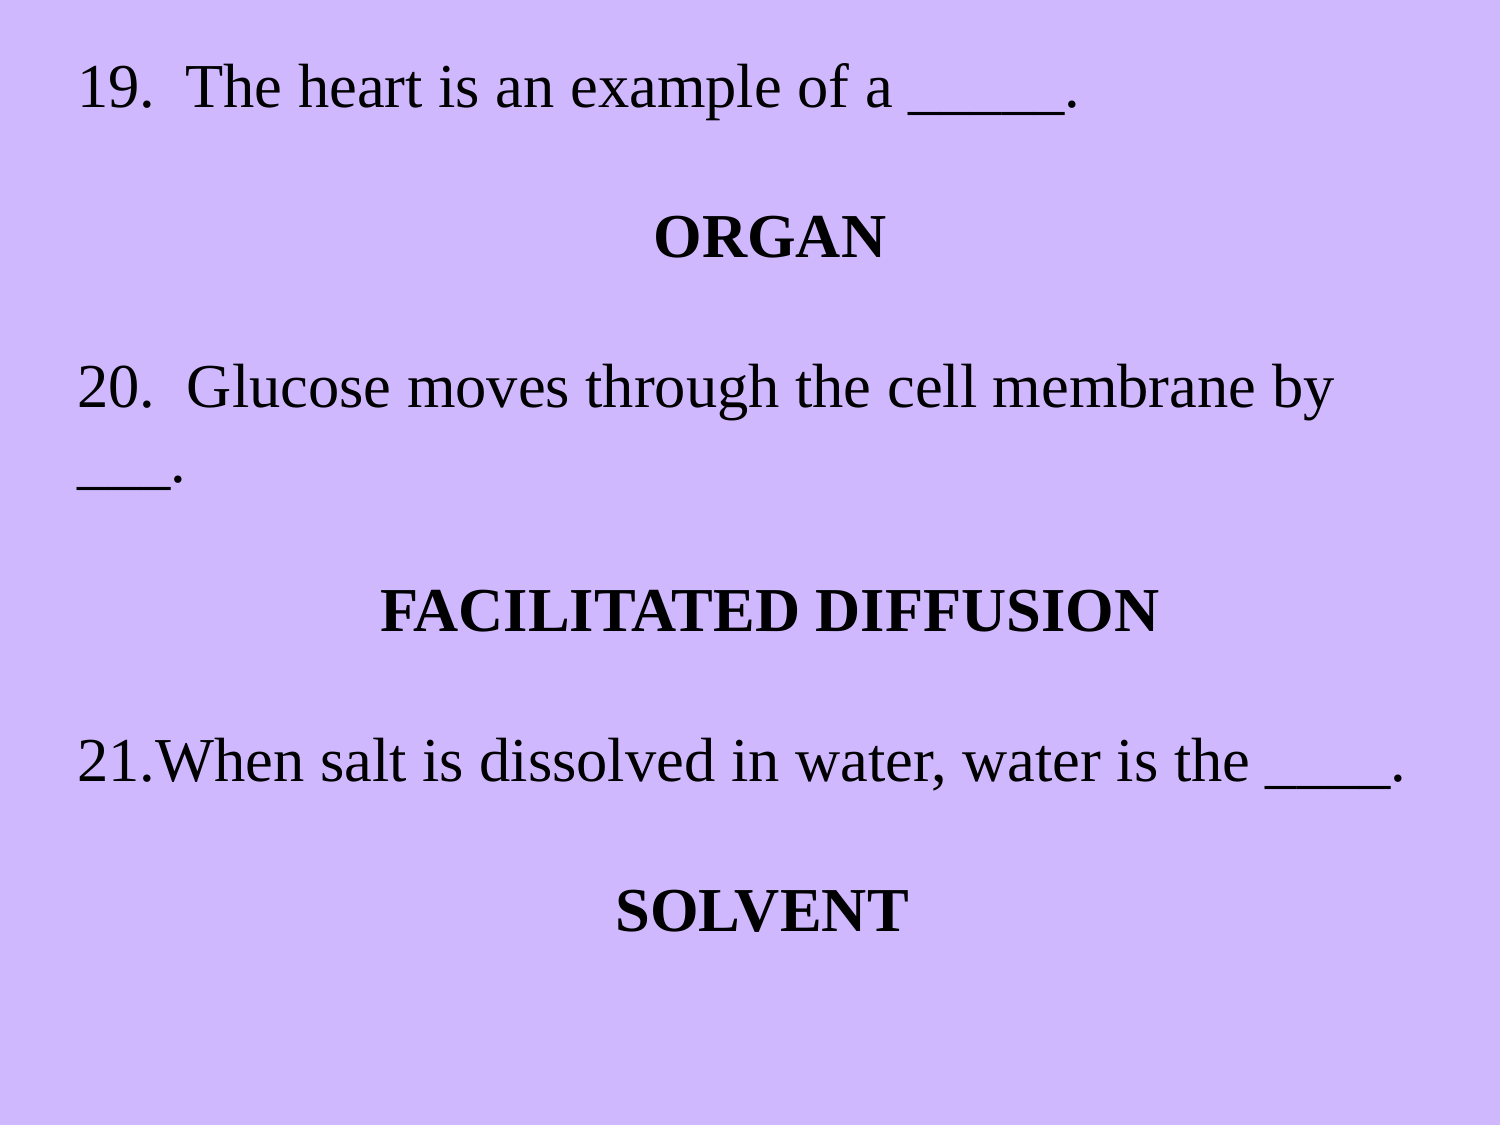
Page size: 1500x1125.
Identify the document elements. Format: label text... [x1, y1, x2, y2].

text_box 19. The heart is an example of a _____. ORGAN 20. Glucose moves through the cell membrane by ___. FACILITATED DIFFUSION When salt is dissolved in water, water is the ____. SOLVENT [62, 37, 1463, 952]
